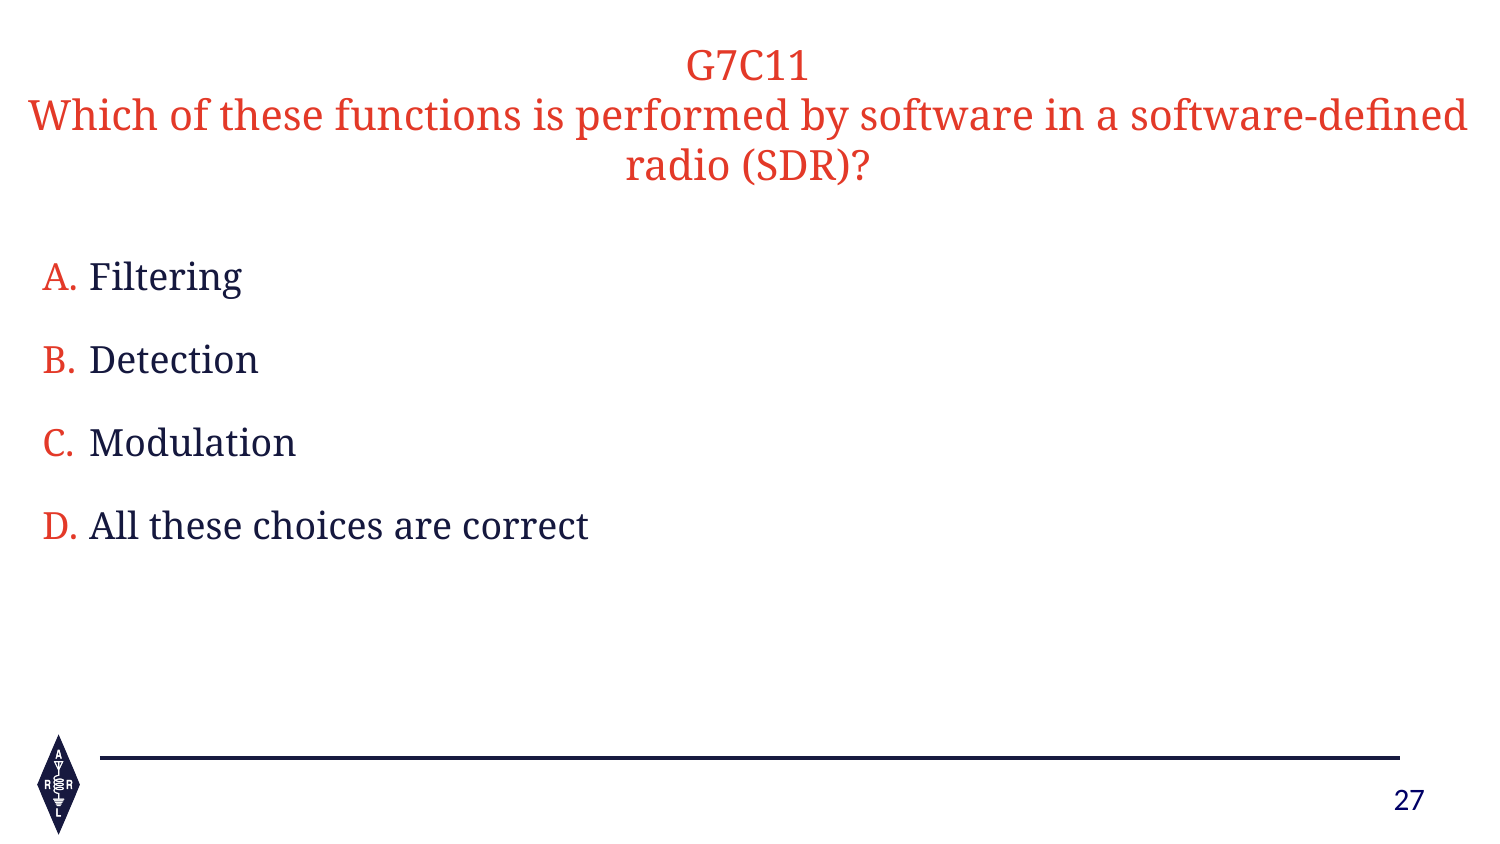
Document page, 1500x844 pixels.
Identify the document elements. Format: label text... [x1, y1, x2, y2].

list Filtering Detection Modulation All these choices are correct [42, 224, 1449, 738]
title G7C11 Which of these functions is performed by software in a software-defined radio (SDR)? [23, 33, 1473, 202]
slide_number 27 [1074, 768, 1425, 827]
picture [37, 734, 80, 835]
